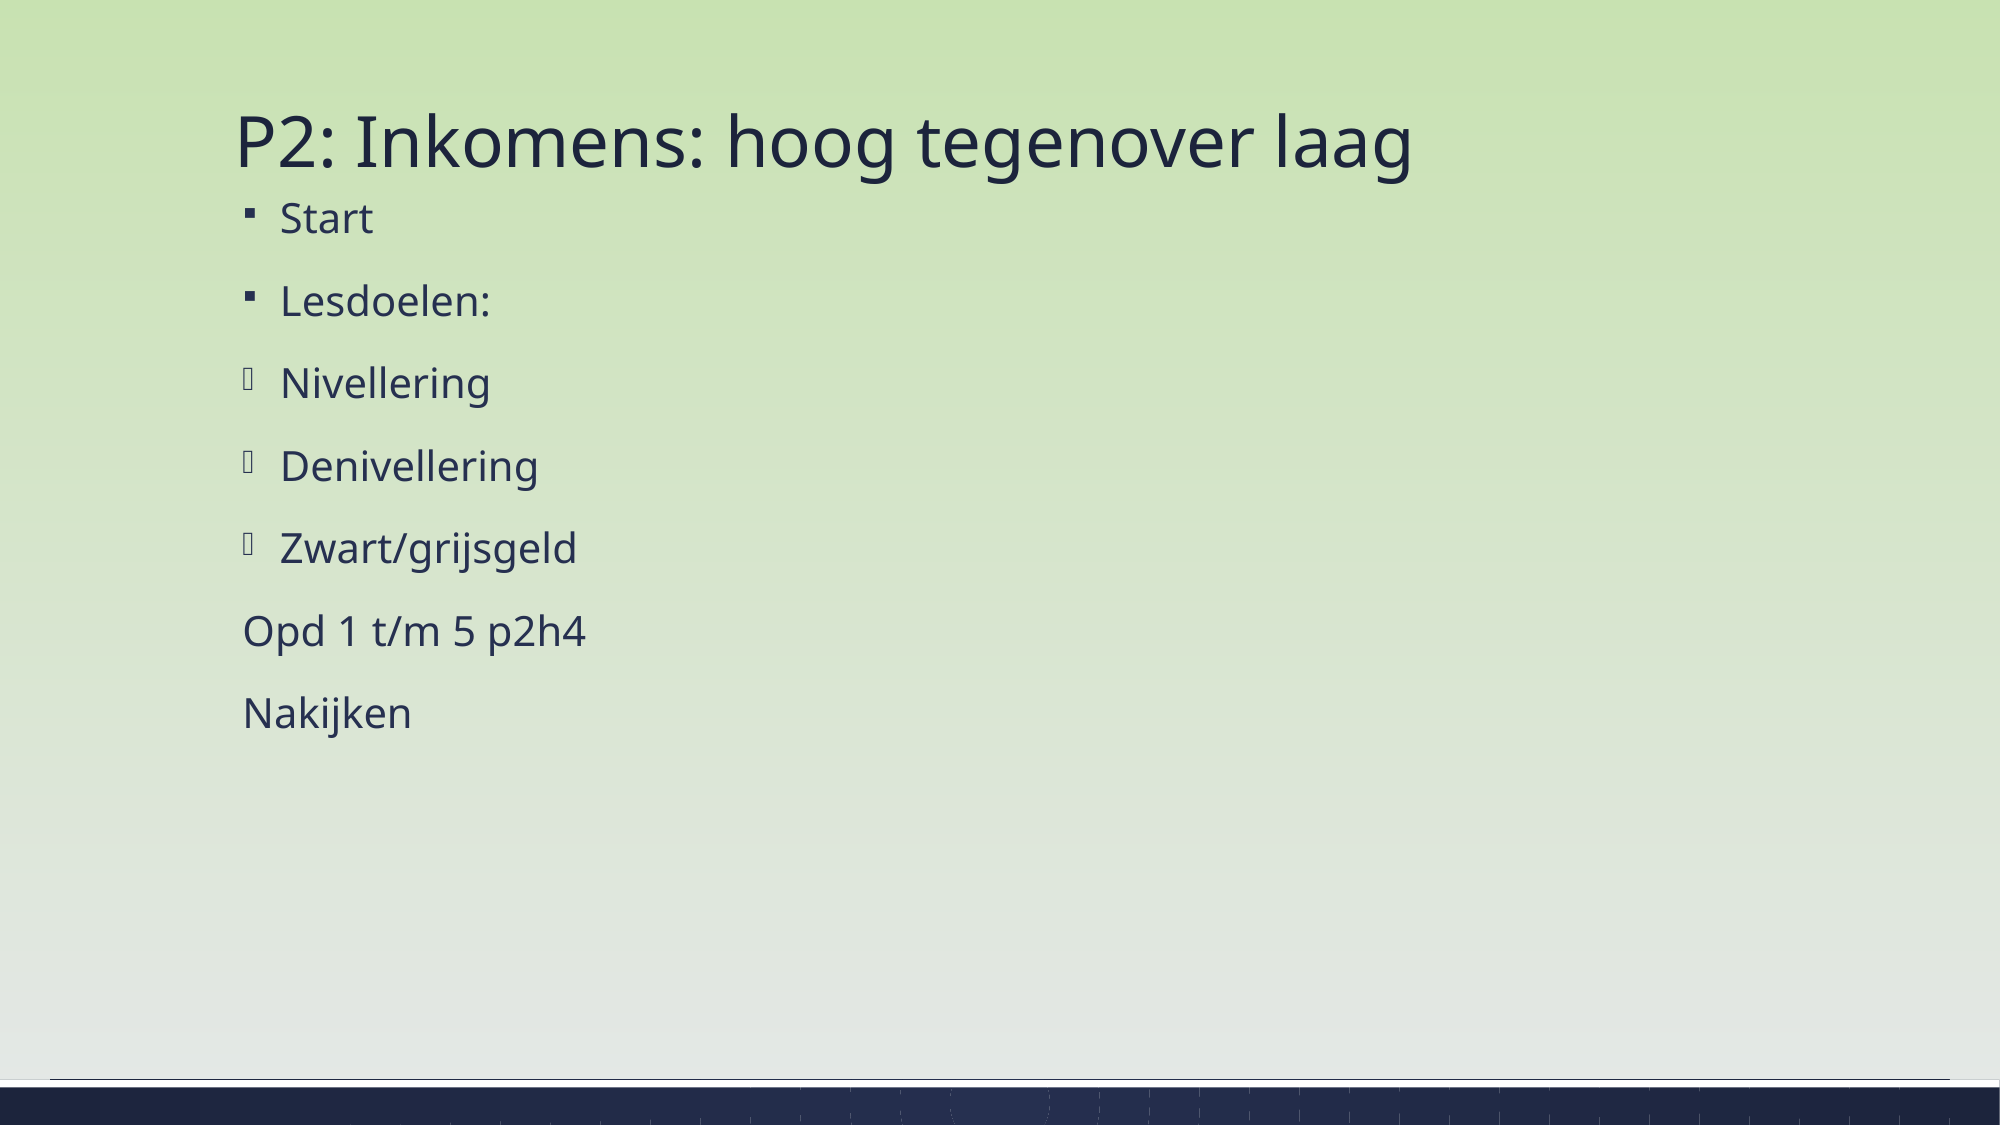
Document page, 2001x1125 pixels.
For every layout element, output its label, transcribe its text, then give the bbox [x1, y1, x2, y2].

list Start Lesdoelen: Nivellering Denivellering Zwart/grijsgeld Opd 1 t/m 5 p2h4 Nakijken [219, 190, 1780, 990]
title P2: Inkomens: hoog tegenover laag [219, 76, 1780, 190]
